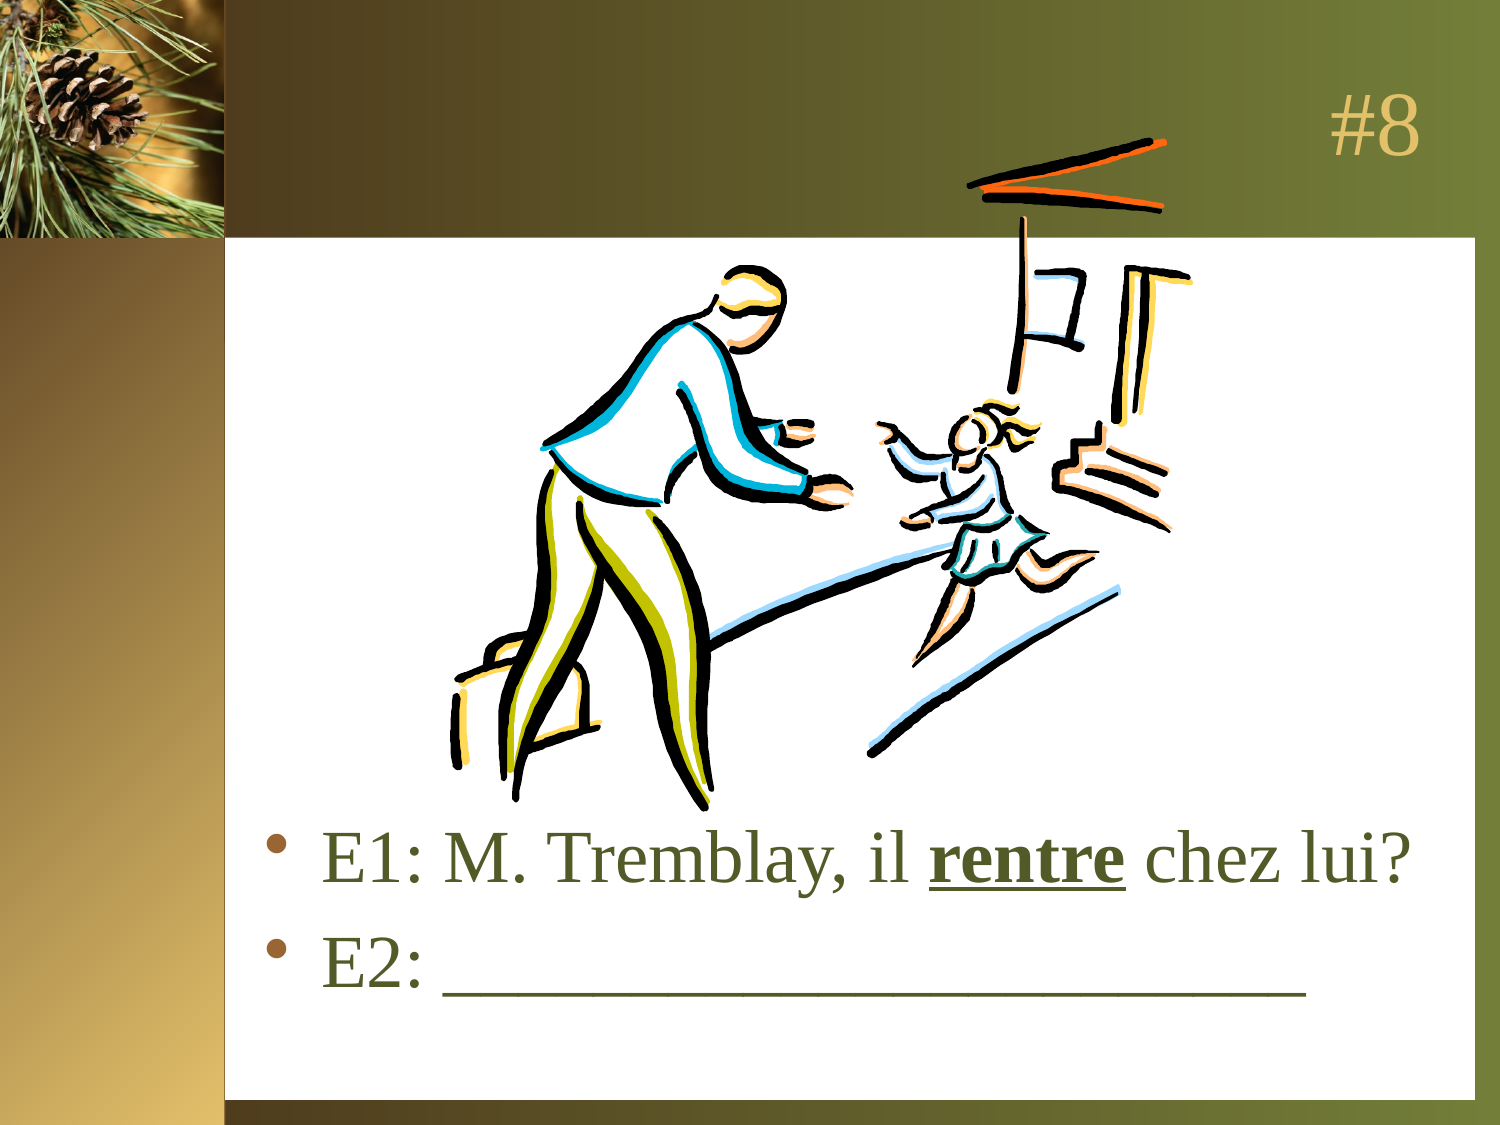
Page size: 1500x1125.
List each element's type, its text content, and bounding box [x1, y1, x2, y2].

picture [0, 0, 224, 238]
title #8 [249, 24, 1438, 213]
picture [449, 137, 1194, 812]
list E1: M. Tremblay, il rentre chez lui? E2: _______________________ [249, 799, 1438, 1063]
